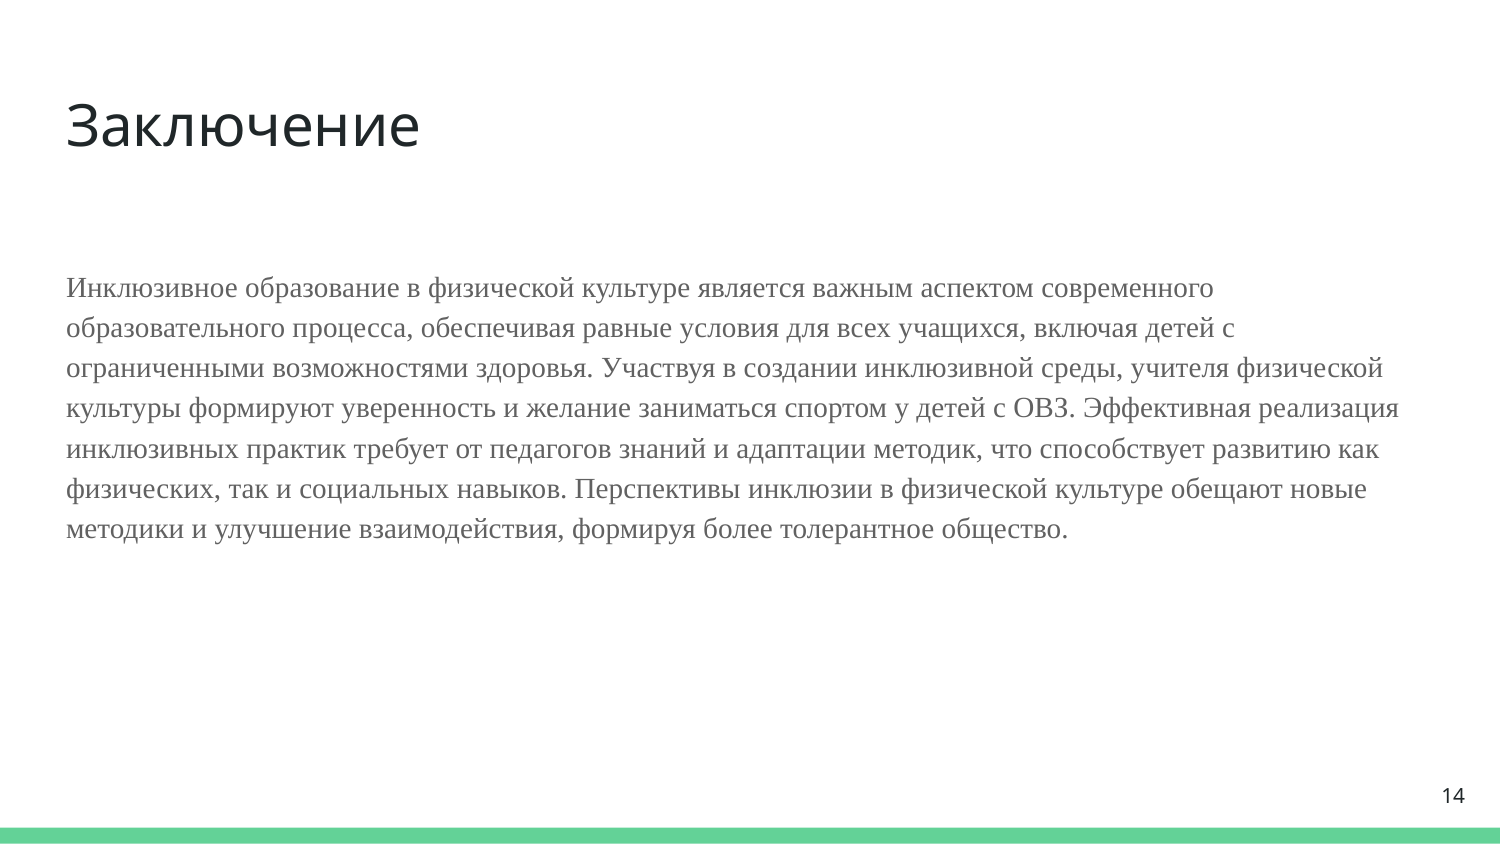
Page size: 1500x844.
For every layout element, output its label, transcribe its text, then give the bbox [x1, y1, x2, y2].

title Заключение [51, 72, 1449, 167]
slide_number 14 [1389, 764, 1480, 830]
list Инклюзивное образование в физической культуре является важным аспектом современного образовательного процесса, обеспечивая равные условия для всех учащихся, включая детей с ограниченными возможностями здоровья. Участвуя в создании инклюзивной среды, учителя физической культуры формируют уверенность и желание заниматься спортом у детей с ОВЗ. Эффективная реализация инклюзивных практик требует от педагогов знаний и адаптации методик, что способствует развитию как физических, так и социальных навыков. Перспективы инклюзии в физической культуре обещают новые методики и улучшение взаимодействия, формируя более толерантное общество. [51, 248, 1449, 774]
